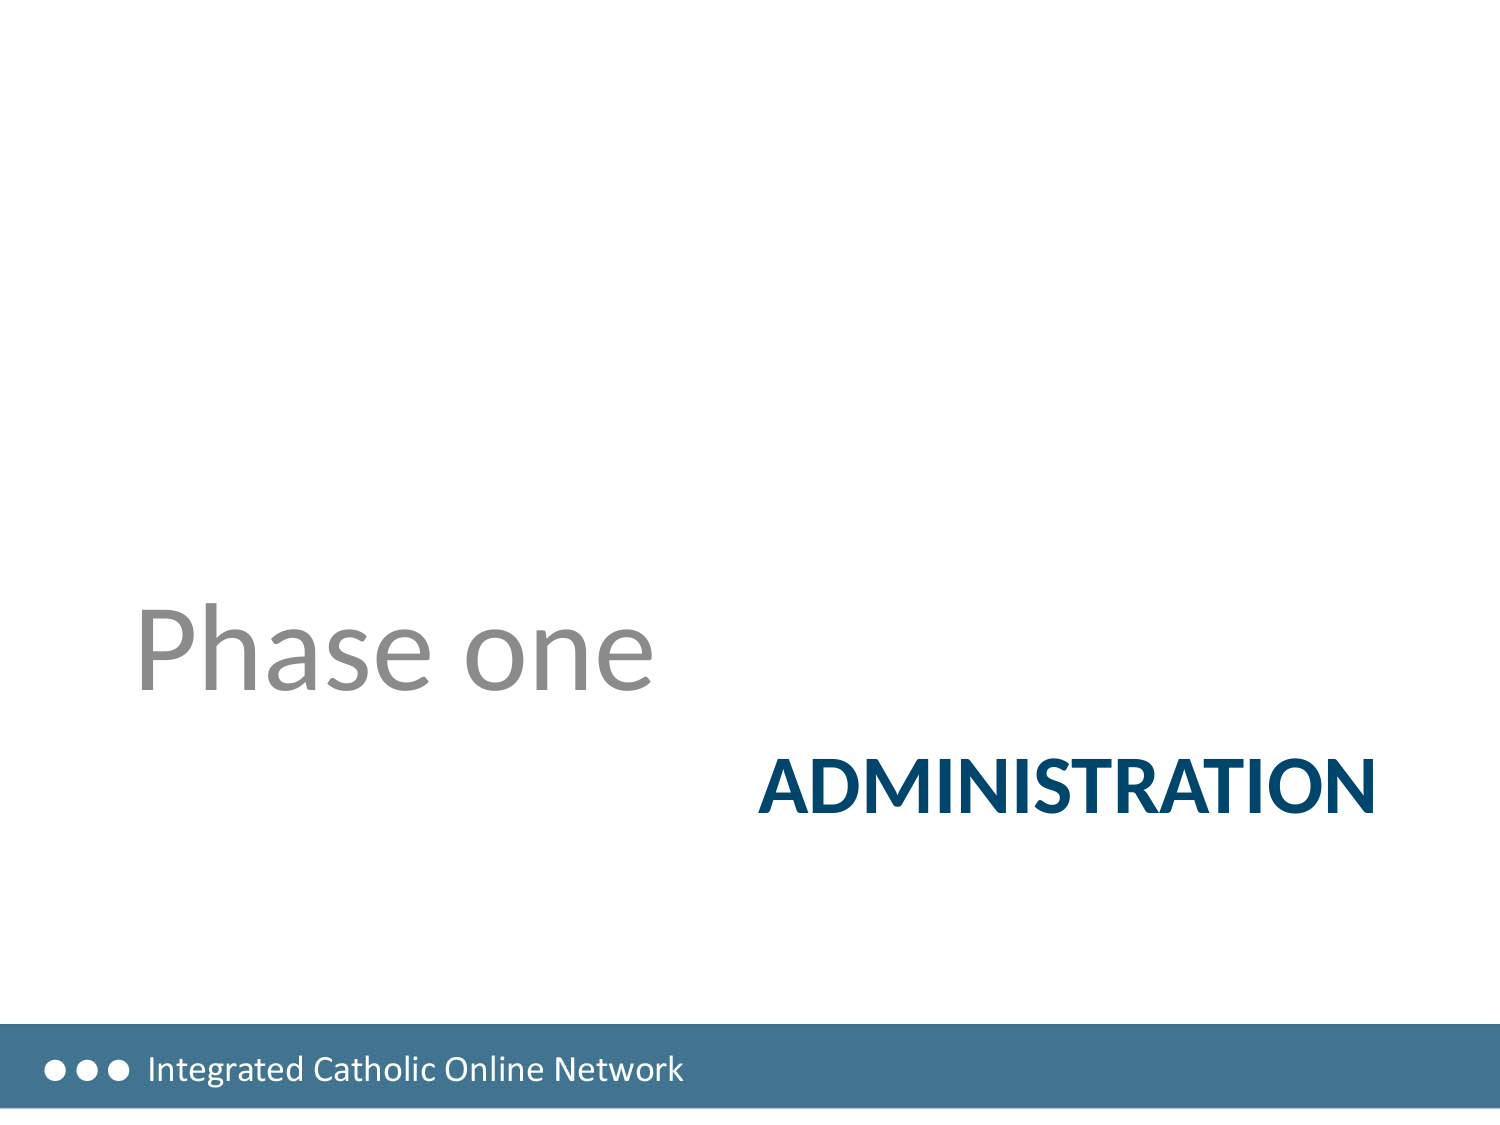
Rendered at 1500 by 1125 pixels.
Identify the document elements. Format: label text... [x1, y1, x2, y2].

title administration [118, 723, 1394, 947]
picture [0, 1024, 1500, 1110]
list Phase one [118, 476, 1394, 723]
